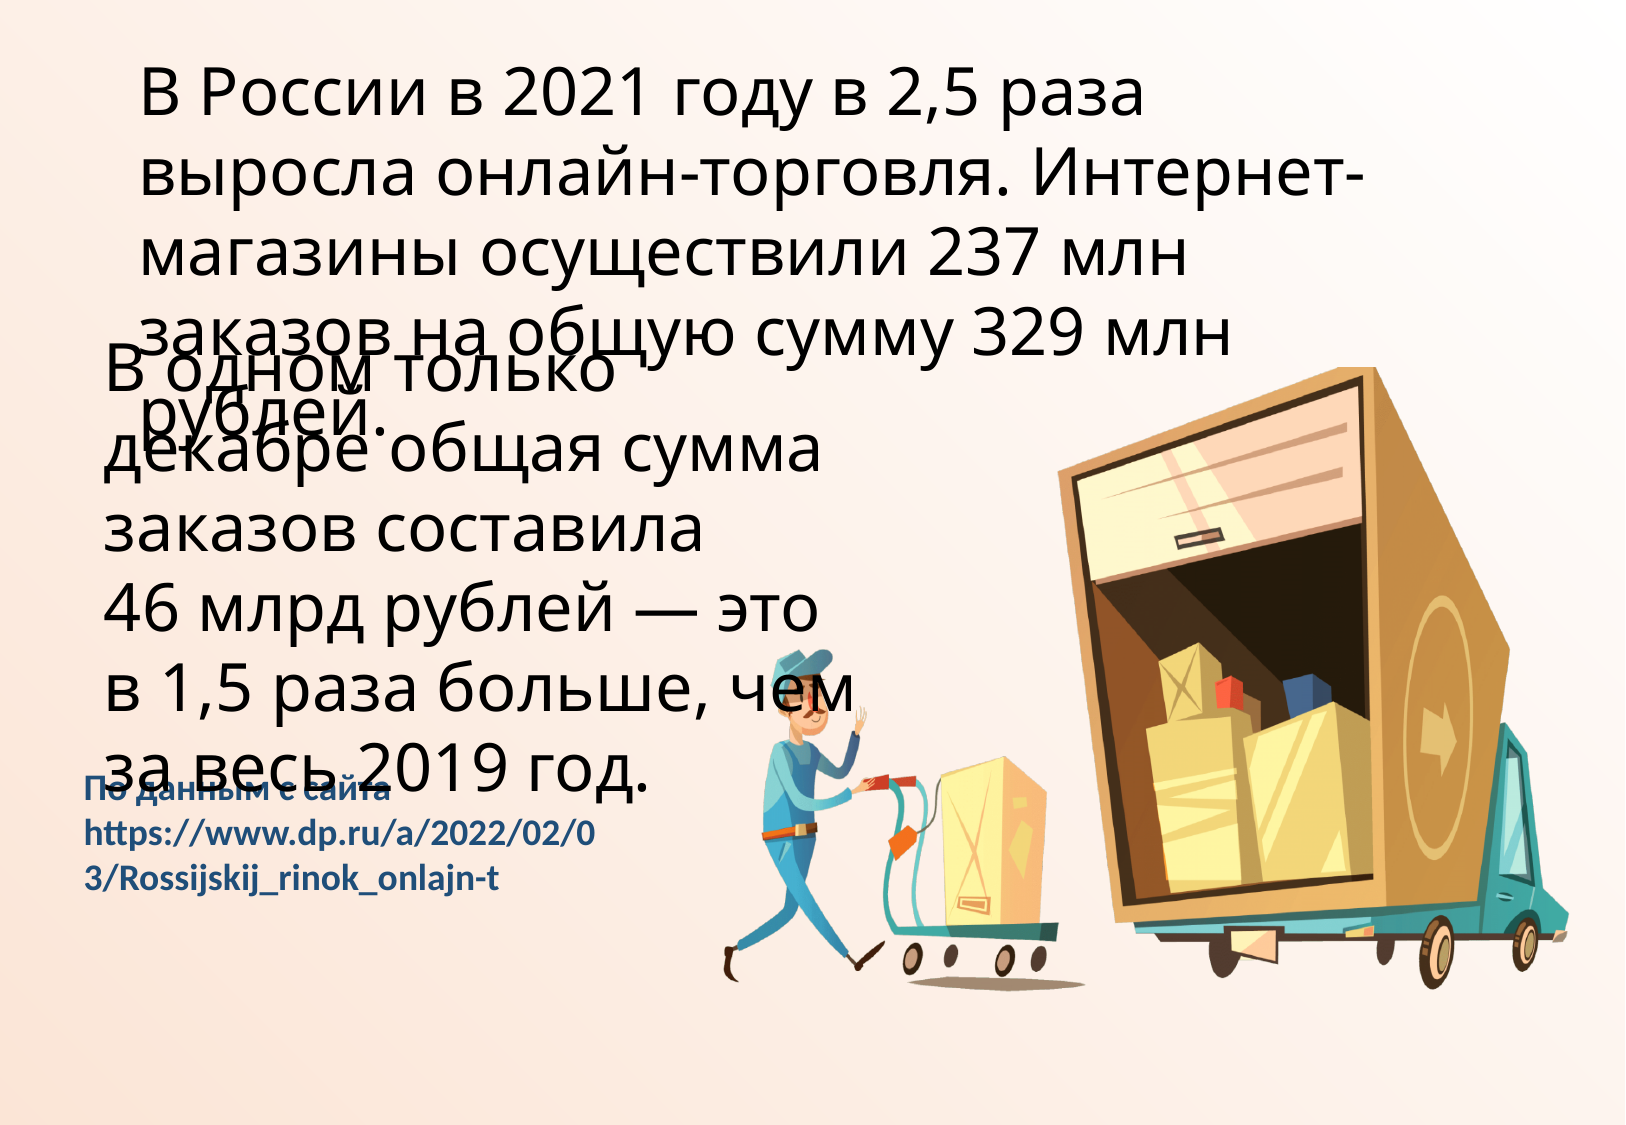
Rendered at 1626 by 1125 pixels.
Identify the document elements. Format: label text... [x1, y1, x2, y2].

text_box В России в 2021 году в 2,5 раза выросла онлайн-торговля. Интернет-магазины осуществили 237 млн заказов на общую сумму 329 млн рублей. [123, 41, 1428, 367]
text_box В одном только декабре общая сумма заказов составила 46 млрд рублей — это в 1,5 раза больше, чем за весь 2019 год. [89, 317, 902, 813]
text_box По данным с сайта https://www.dp.ru/a/2022/02/03/Rossijskij_rinok_onlajn-t [68, 755, 620, 905]
picture [701, 367, 1597, 1011]
